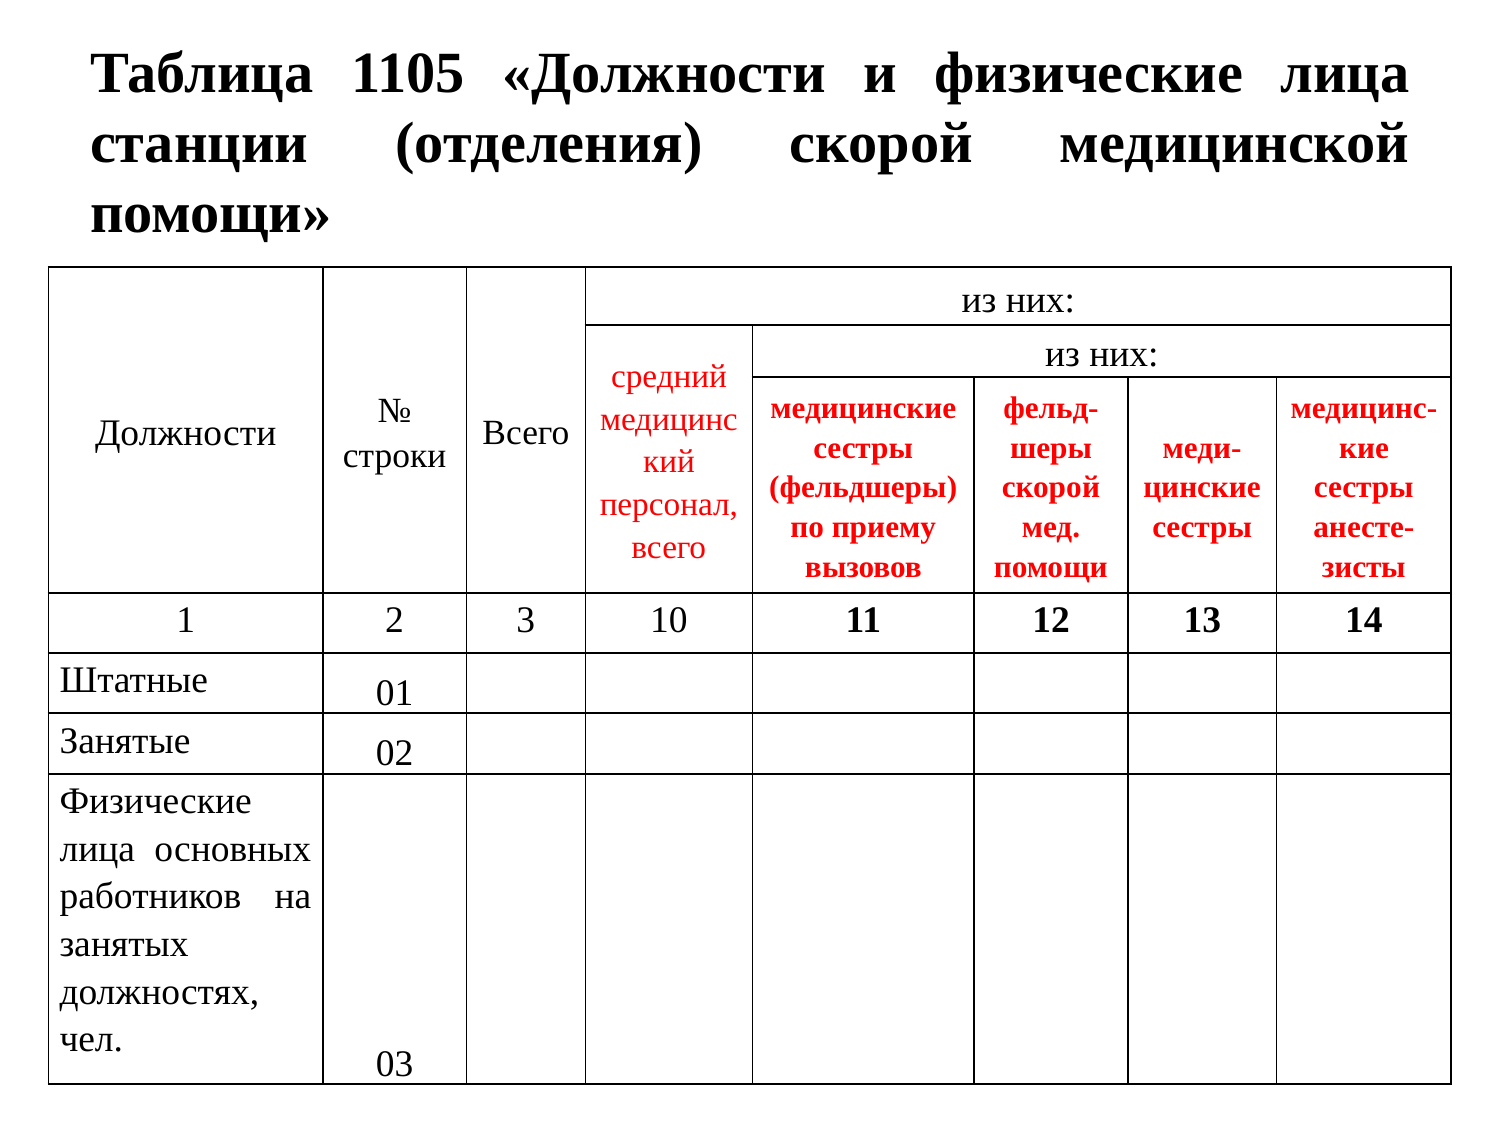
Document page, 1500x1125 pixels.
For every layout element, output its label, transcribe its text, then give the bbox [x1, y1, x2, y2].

table_cell [586, 654, 752, 712]
table_cell из них: [753, 326, 1450, 376]
table_cell 12 [975, 594, 1127, 652]
table_header Всего [467, 268, 585, 592]
table_cell 02 [324, 714, 466, 773]
table_cell [753, 775, 973, 1083]
table_cell меди-цинские сестры [1129, 378, 1276, 592]
table_cell [975, 775, 1127, 1083]
title Таблица 1105 «Должности и физические лица станции (отделения) скорой медицинской помощи» [75, 45, 1425, 233]
table_cell [975, 714, 1127, 773]
table_cell [586, 714, 752, 773]
table_cell 2 [324, 594, 466, 652]
table_cell [753, 654, 973, 712]
table_cell [467, 714, 585, 773]
table_header № строки [324, 268, 466, 592]
table_cell Физические лица основных работников на занятых должностях, чел. [49, 775, 322, 1083]
table_cell медицинс-кие сестры анесте-зисты [1277, 378, 1450, 592]
table_cell 11 [753, 594, 973, 652]
table_cell [753, 714, 973, 773]
table_cell средний медицинский персонал, всего [586, 326, 752, 592]
table_cell [1129, 714, 1276, 773]
table_cell [586, 775, 752, 1083]
table_cell медицинские сестры (фельдшеры) по приему вызовов [753, 378, 973, 592]
table_cell 01 [324, 654, 466, 712]
table_cell 1 [49, 594, 322, 652]
table_cell Занятые [49, 714, 322, 773]
table_cell [1277, 714, 1450, 773]
table_cell [1277, 654, 1450, 712]
table_header из них: [586, 268, 1450, 324]
table_cell [1129, 654, 1276, 712]
table_cell [467, 654, 585, 712]
table_cell Штатные [49, 654, 322, 712]
table_cell [1277, 775, 1450, 1083]
table_cell [1129, 775, 1276, 1083]
table_cell [975, 654, 1127, 712]
table_cell 10 [586, 594, 752, 652]
table_cell 14 [1277, 594, 1450, 652]
table_header Должности [49, 268, 322, 592]
table_cell [467, 775, 585, 1083]
table_cell 3 [467, 594, 585, 652]
table_cell 13 [1129, 594, 1276, 652]
table_cell фельд-шеры скорой мед. помощи [975, 378, 1127, 592]
table_cell 03 [324, 775, 466, 1083]
